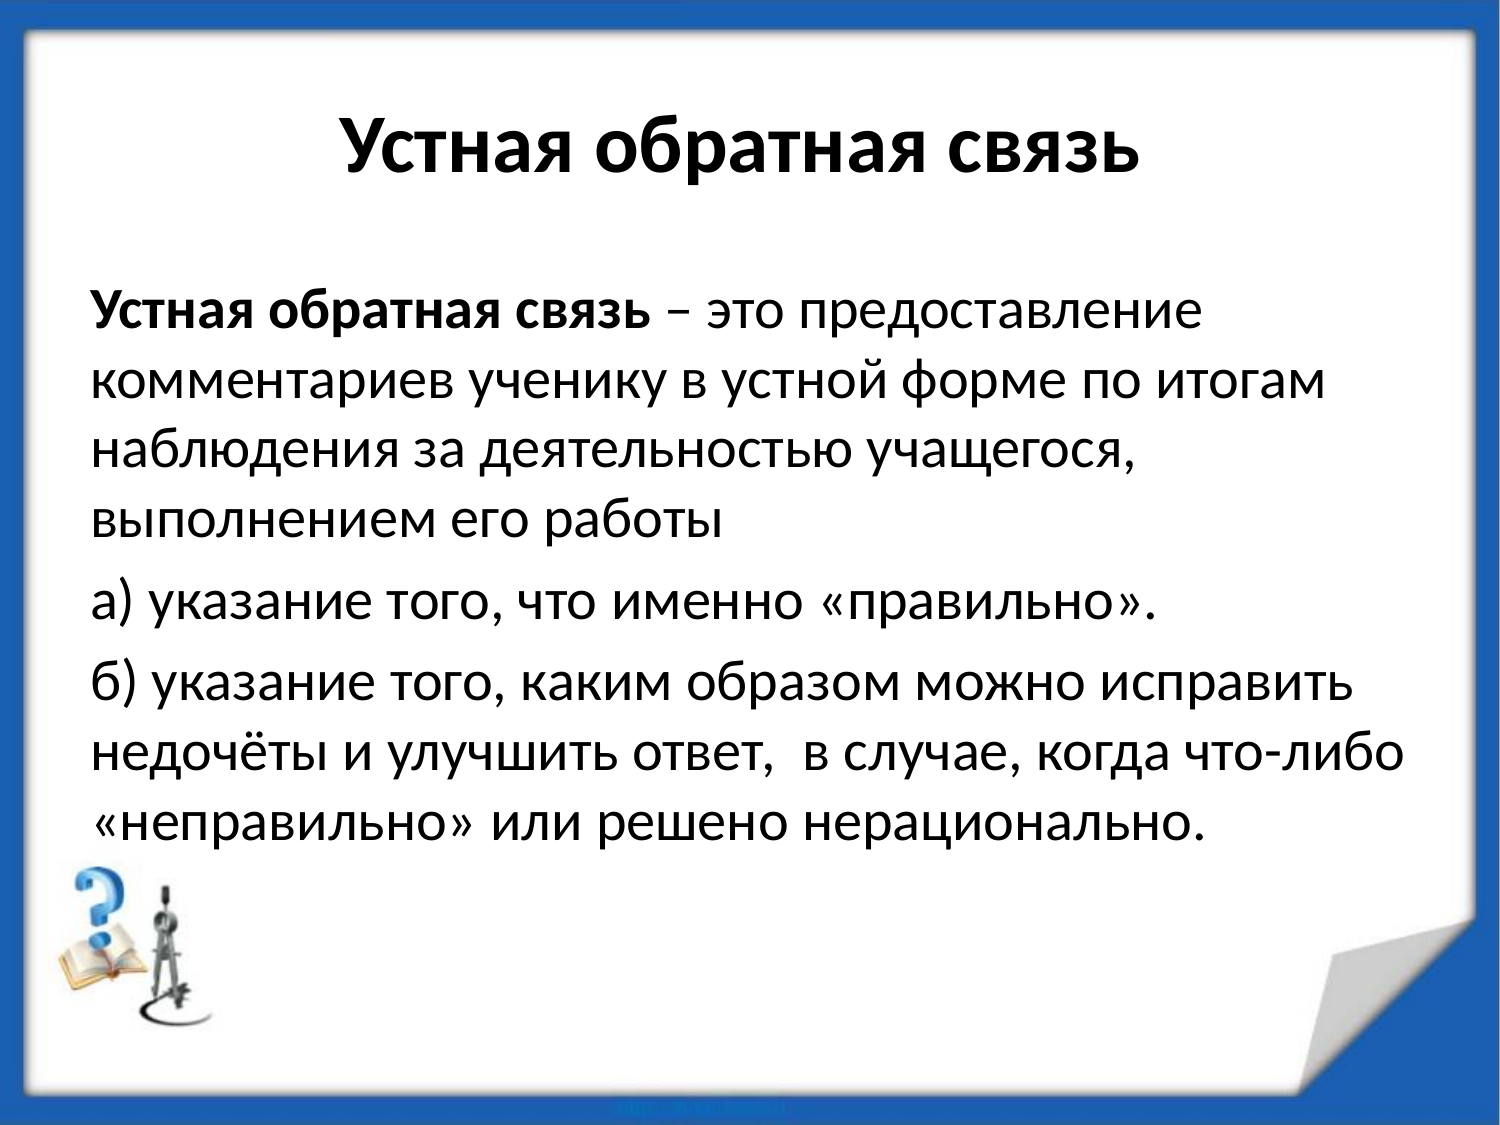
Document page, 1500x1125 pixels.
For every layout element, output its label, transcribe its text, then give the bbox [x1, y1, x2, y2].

list Устная обратная связь – это предоставление комментариев ученику в устной форме по итогам наблюдения за деятельностью учащегося, выполнением его работы а) указание того, что именно «правильно». б) указание того, каким образом можно исправить недочёты и улучшить ответ, в случае, когда что-­либо «неправильно» или решено нерационально. [75, 262, 1425, 1005]
picture [0, 0, 1500, 1125]
title Устная обратная связь [75, 45, 1425, 233]
